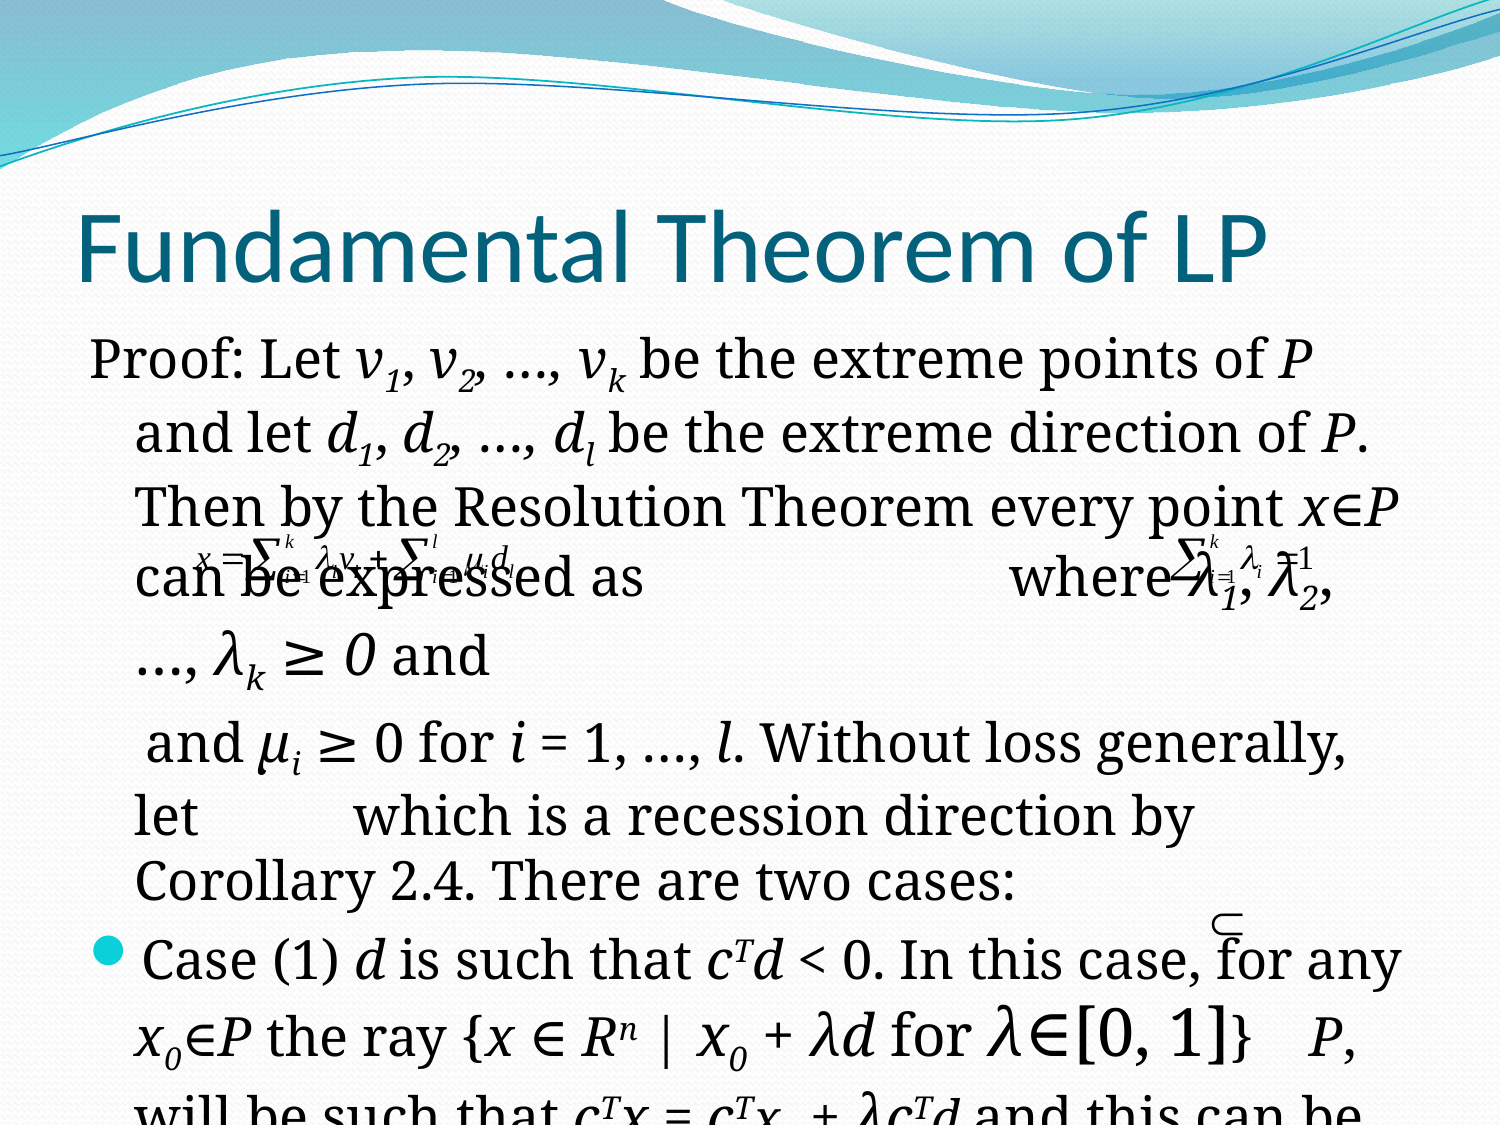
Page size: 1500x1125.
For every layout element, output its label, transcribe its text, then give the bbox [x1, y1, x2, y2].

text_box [188, 526, 526, 593]
title Fundamental Theorem of LP [75, 115, 1425, 303]
list Proof: Let v1, v2, …, vk be the extreme points of P and let d1, d2, …, dl be the extreme direction of P. Then by the Resolution Theorem every point x∈P can be expressed as where λ1, λ2, …, λk ≥ 0 and and μi ≥ 0 for i = 1, …, l. Without loss generally, let which is a recession direction by Corollary 2.4. There are two cases: Case (1) d is such that cTd < 0. In this case, for any x0∈P the ray {x ∈ Rn | x0 + λd for λ∈[0, 1]} P, will be such that cTx = cTx0 + λcTd and this can be made to diverge towards -∞ as λ ∞ since cTd < 0 and λ ≥ 0. [75, 317, 1425, 1121]
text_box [1198, 904, 1253, 950]
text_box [1165, 526, 1318, 593]
